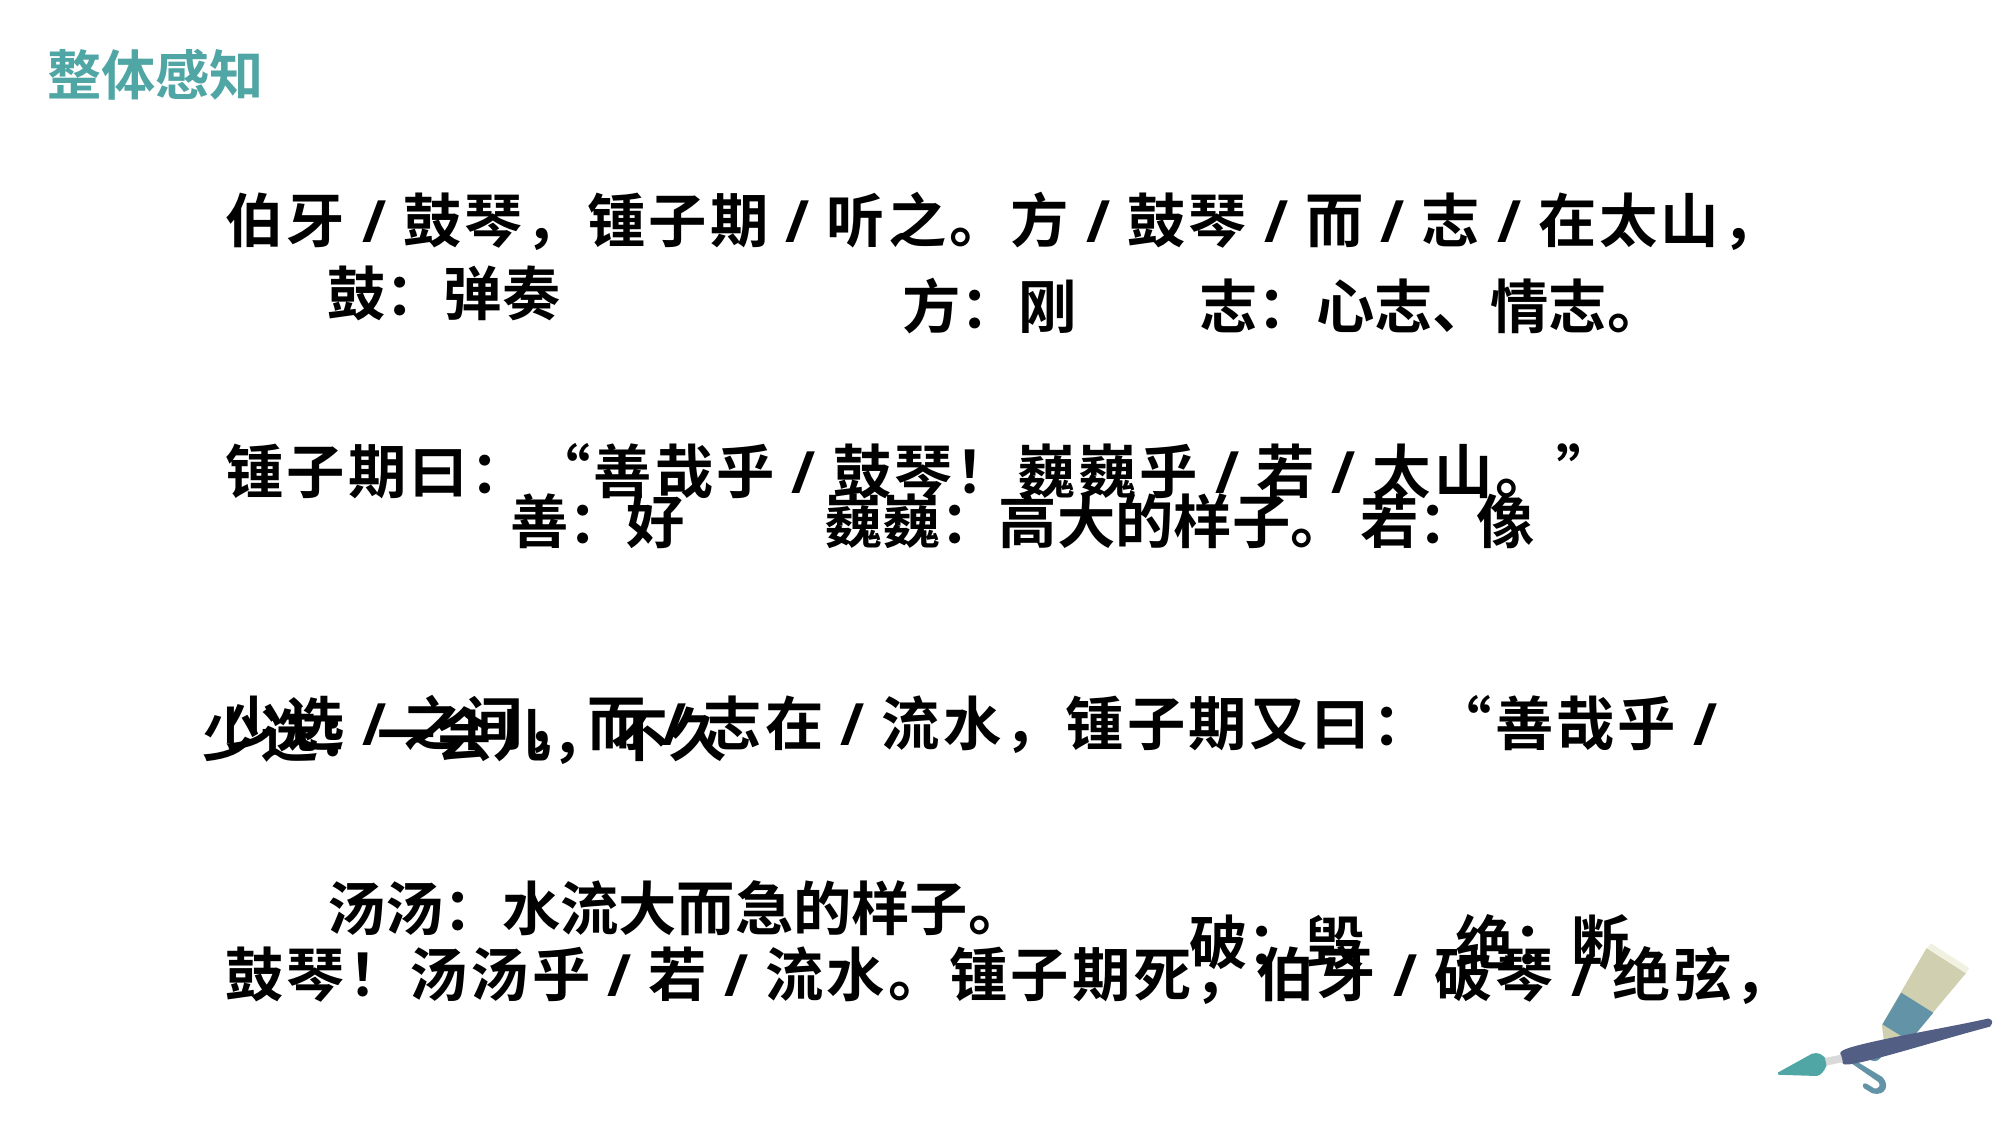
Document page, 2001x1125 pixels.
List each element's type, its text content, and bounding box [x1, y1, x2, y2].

text_box 汤汤：水流大而急的样子。 [312, 864, 1000, 1019]
text_box [495, 927, 771, 1012]
text_box 若：像 [1345, 477, 1646, 563]
text_box 破：毁 [1174, 898, 1400, 984]
text_box 鼓：弹奏 [312, 249, 981, 335]
text_box 善：好 [495, 477, 739, 563]
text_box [1811, 945, 1974, 1125]
text_box 少选：一会儿，不久 [187, 690, 863, 776]
text_box 整体感知 [32, 33, 347, 114]
text_box 方：刚 [887, 262, 1100, 348]
list 伯牙/鼓琴，锺子期/听之。方/鼓琴/而/志/在太山， 锺子期曰：“善哉乎/鼓琴！巍巍乎/若/太山。” 少选/之间，而/志在/流水，锺子期又曰：“善哉乎/ 鼓琴！汤汤乎/若/流水。锺子期死，伯牙/破琴/绝弦， [210, 162, 1864, 1125]
text_box 绝：断 [1440, 898, 1728, 984]
text_box 巍巍：高大的样子。 [809, 478, 1345, 563]
text_box 志：心志、情志。 [1184, 263, 1694, 348]
